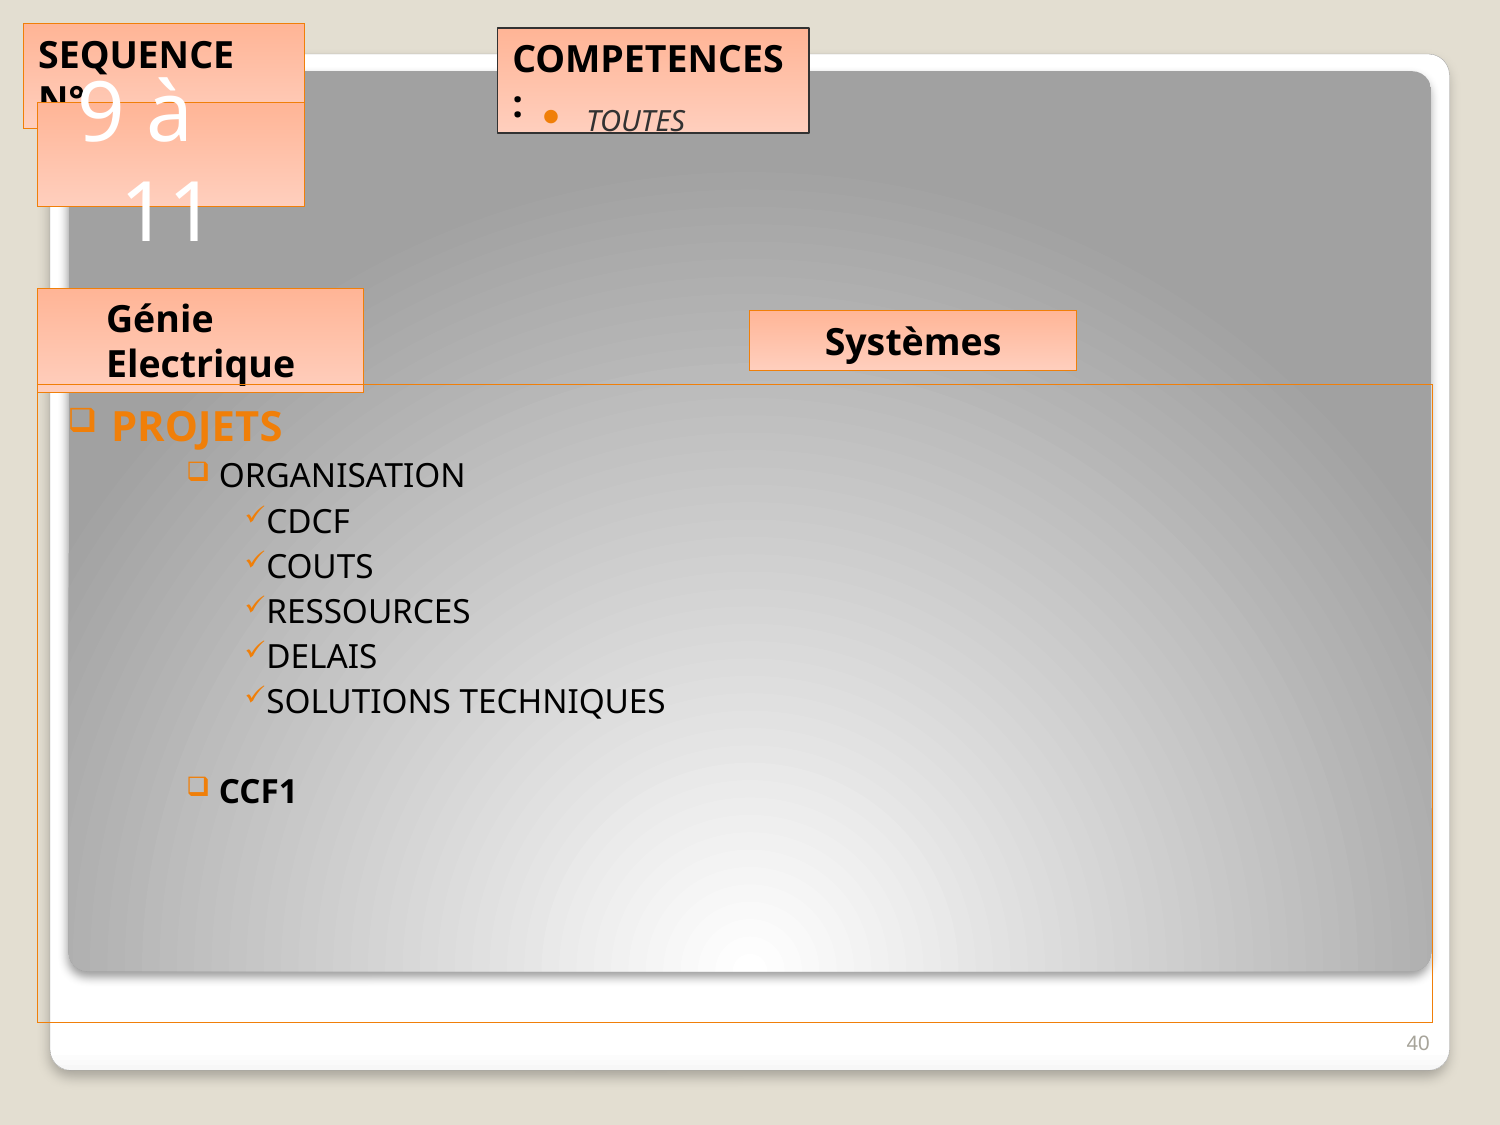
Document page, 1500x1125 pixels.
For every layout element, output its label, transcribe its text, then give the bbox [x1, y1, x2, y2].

list 9 à 11 [37, 102, 305, 207]
list TOUTES [512, 87, 1448, 296]
slide_number 40 [1369, 1002, 1445, 1063]
list PROJETS ORGANISATION CDCF COUTS RESSOURCES DELAIS SOLUTIONS TECHNIQUES CCF1 [37, 384, 1433, 1023]
